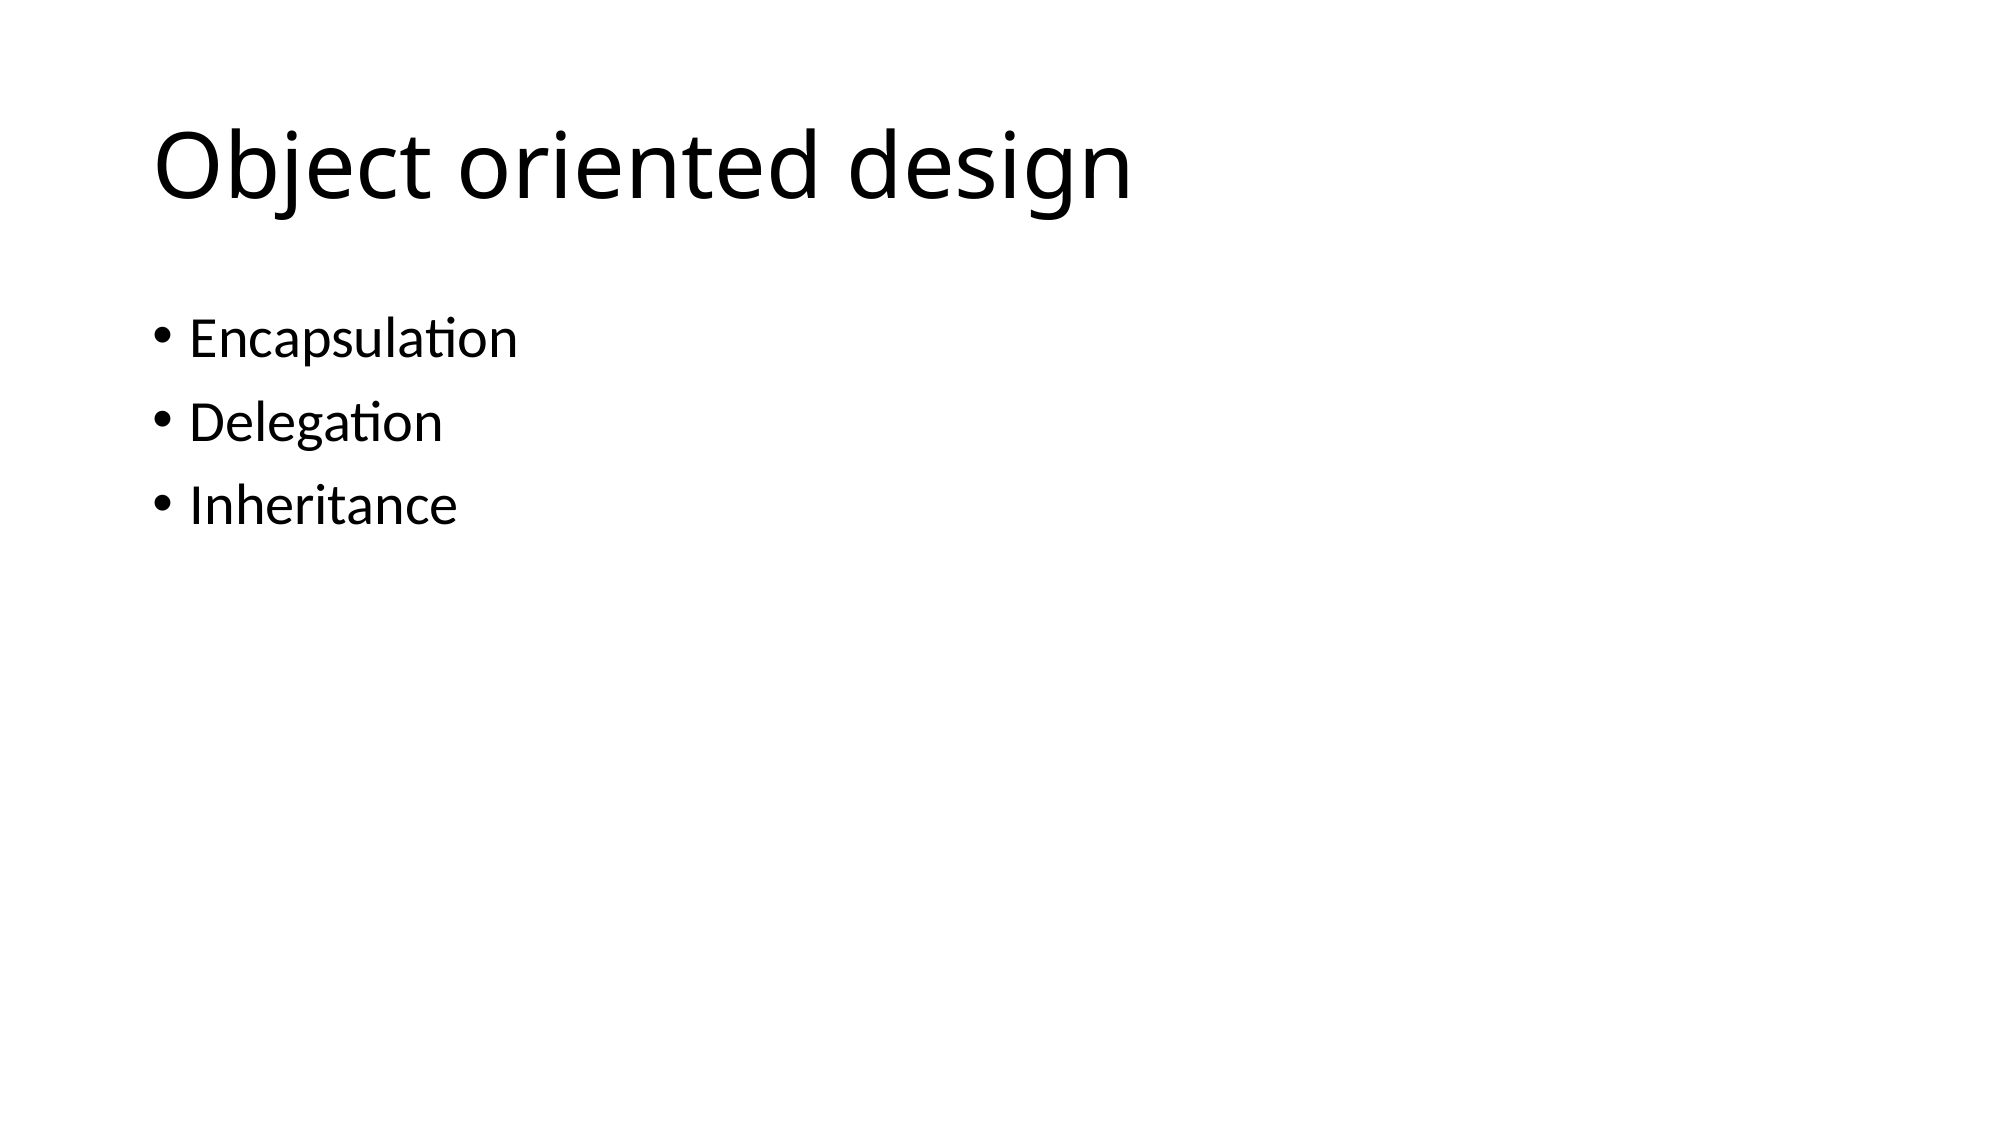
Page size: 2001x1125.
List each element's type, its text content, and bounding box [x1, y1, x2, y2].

list Encapsulation Delegation Inheritance [137, 299, 1863, 1014]
title Object oriented design [137, 59, 1863, 278]
